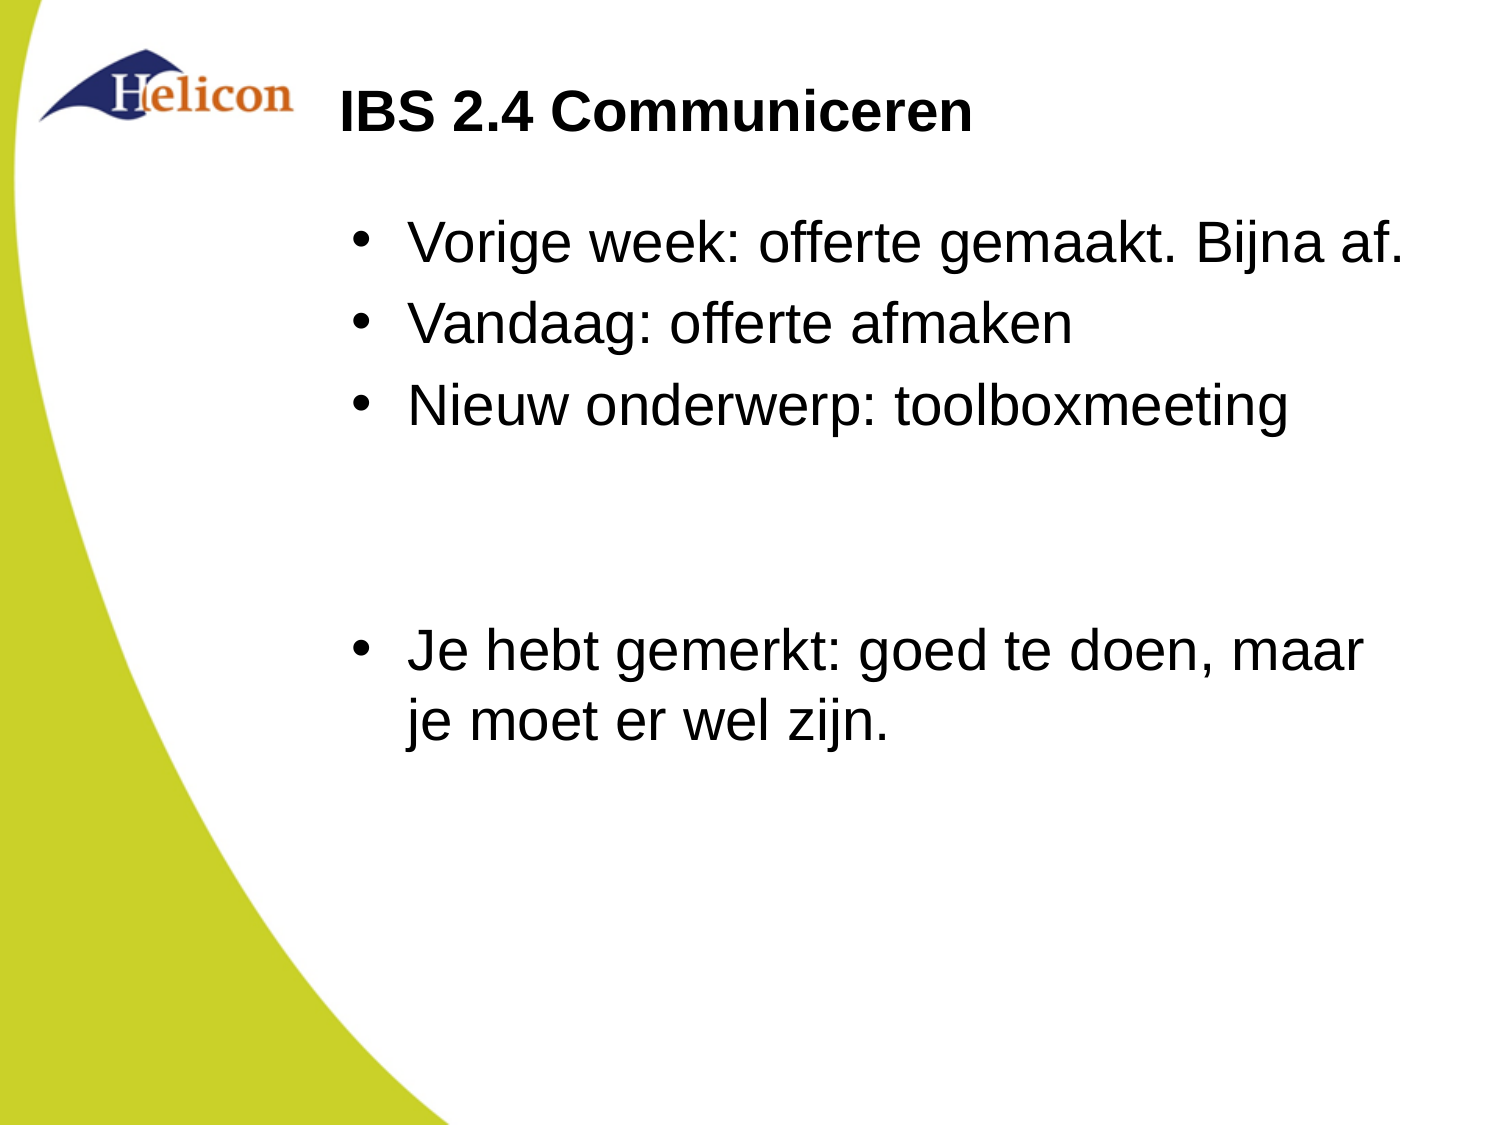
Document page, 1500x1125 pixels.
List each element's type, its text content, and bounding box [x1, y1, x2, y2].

picture [0, 0, 1500, 1125]
list Vorige week: offerte gemaakt. Bijna af. Vandaag: offerte afmaken Nieuw onderwerp: toolboxmeeting Je hebt gemerkt: goed te doen, maar je moet er wel zijn. [336, 196, 1425, 1005]
title IBS 2.4 Communiceren [324, 54, 1415, 161]
